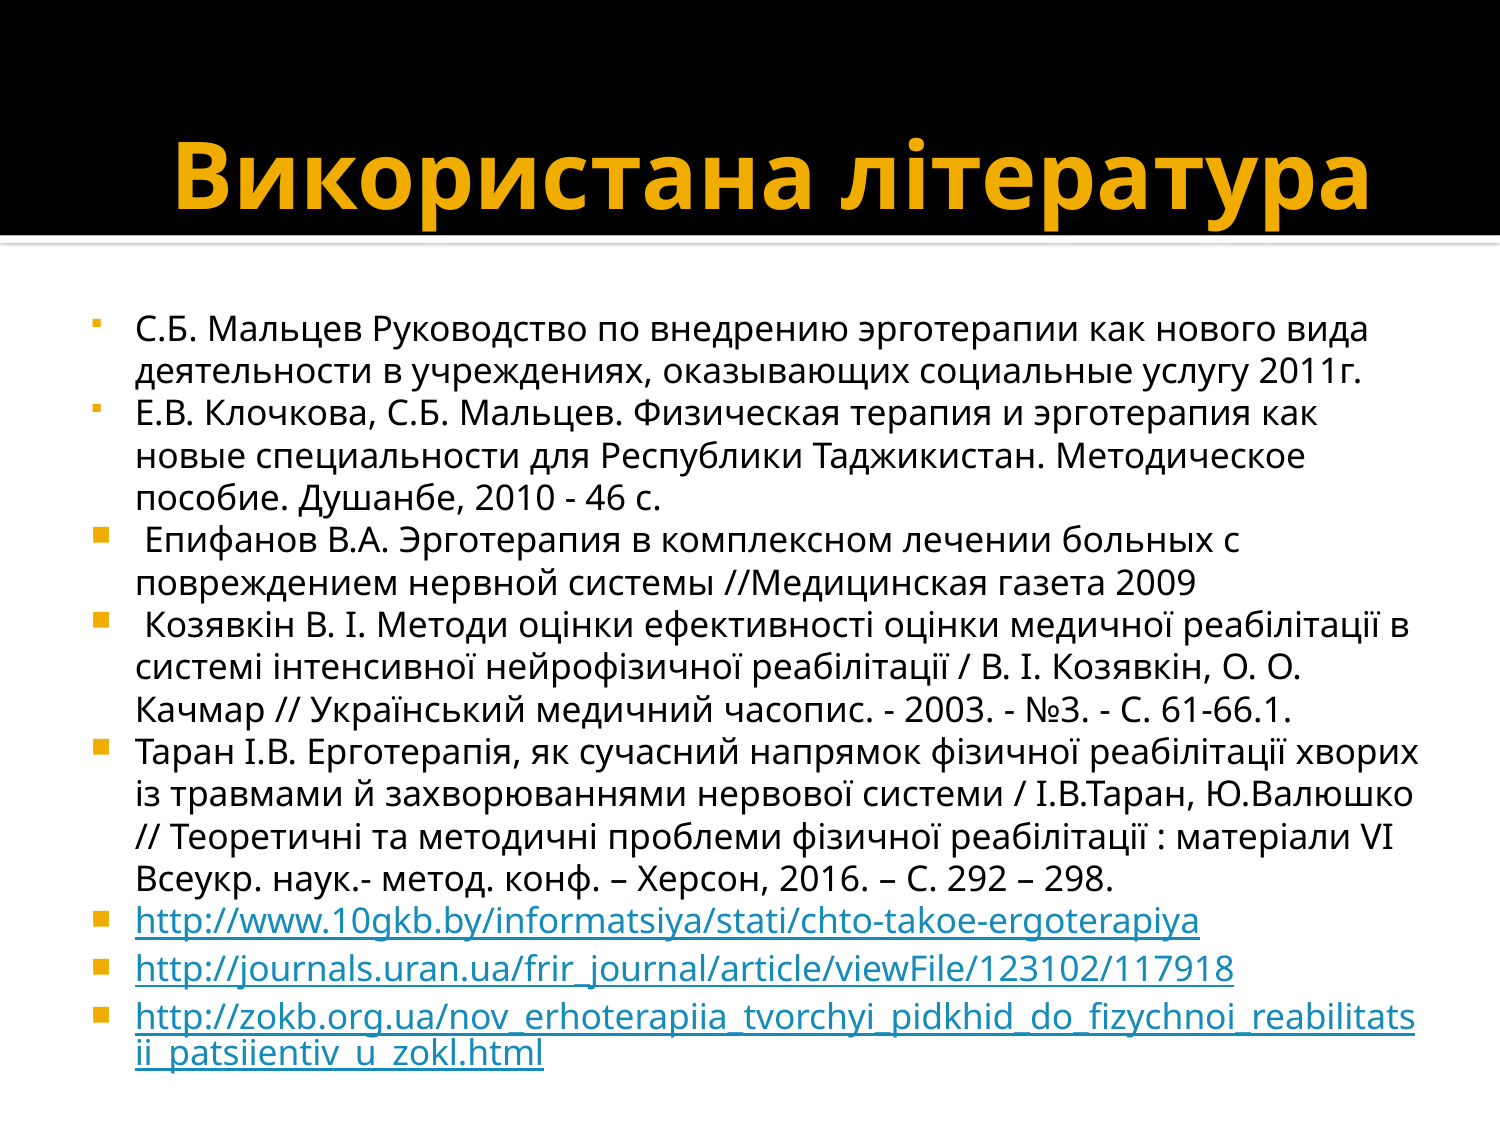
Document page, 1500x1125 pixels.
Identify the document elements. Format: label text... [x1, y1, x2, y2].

list С.Б. Мальцев Руководство по внедрению эрготерапии как нового вида деятельности в учреждениях, оказывающих социальные услугу 2011г. Е.В. Клочкова, С.Б. Мальцев. Физическая терапия и эрготерапия как новые специальности для Республики Таджикистан. Методическое пособие. Душанбе, 2010 - 46 с. Епифанов В.А. Эрготерапия в комплексном лечении больных с повреждением нервной системы //Медицинская газета 2009 Козявкін В. І. Методи оцінки ефективності оцінки медичної реабілітації в системі інтенсивної нейрофізичної реабілітації / В. І. Козявкін, О. О. Качмар // Український медичний часопис. - 2003. - №3. - С. 61-66.1. Таран І.В. Ерготерапія, як сучасний напрямок фізичної реабілітації хворих із травмами й захворюваннями нервової системи / І.В.Таран, Ю.Валюшко // Теоретичні та методичні проблеми фізичної реабілітації : матеріали VІ Всеукр. наук.- метод. конф. – Херсон, 2016. – С. 292 – 298. http://www.10gkb.by/informatsiya/stati/chto-takoe-ergoterapiya http://journals.uran.ua/frir_journal/article/viewFile/123102/117918 http://zokb.org.ua/nov_erhoterapiia_tvorchyi_pidkhid_do_fizychnoi_reabilitatsii_patsiientiv_u_zokl.html [64, 290, 1437, 1125]
title Використана література [147, 90, 1390, 255]
